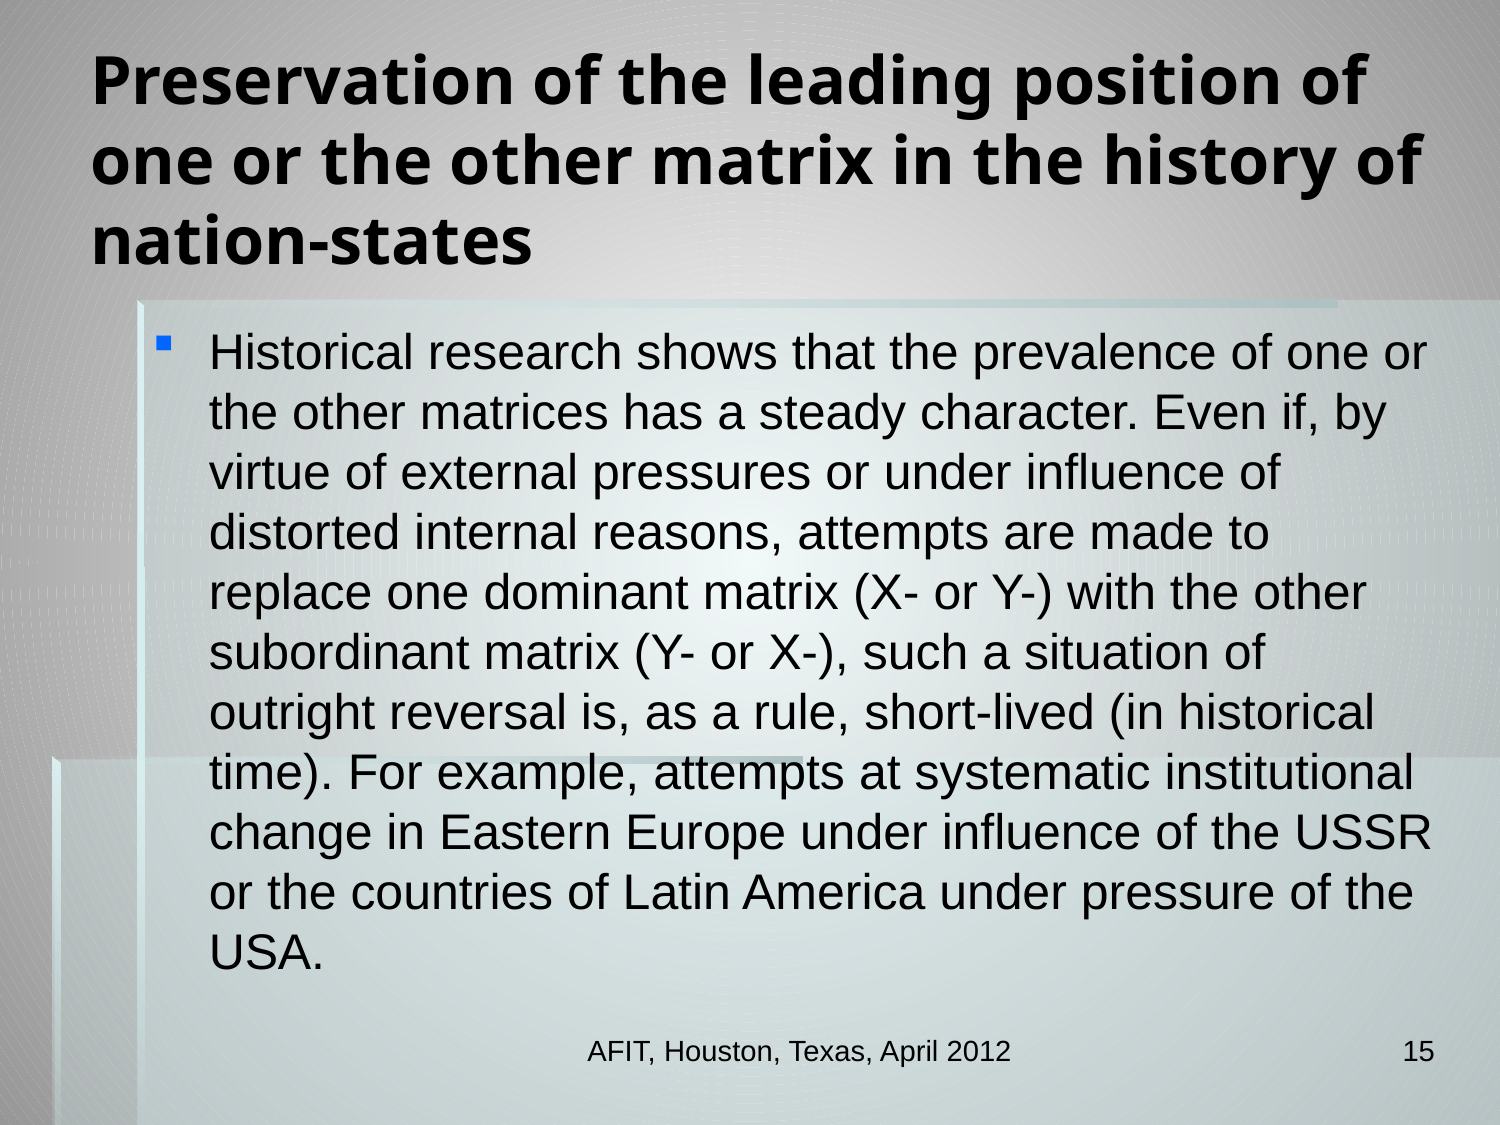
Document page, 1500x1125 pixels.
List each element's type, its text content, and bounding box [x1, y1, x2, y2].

slide_number 15 [1137, 1024, 1451, 1103]
title Preservation of the leading position of one or the other matrix in the history of nation-states [74, 39, 1451, 276]
list Historical research shows that the prevalence of one or the other matrices has a steady character. Even if, by virtue of external pressures or under influence of distorted internal reasons, attempts are made to replace one dominant matrix (X- or Y-) with the other subordinant matrix (Y- or X-), such a situation of outright reversal is, as a rule, short-lived (in historical time). For example, attempts at systematic institutional change in Eastern Europe under influence of the USSR or the countries of Latin America under pressure of the USA. [137, 312, 1452, 1001]
footer AFIT, Houston, Texas, April 2012 [562, 1024, 1038, 1103]
